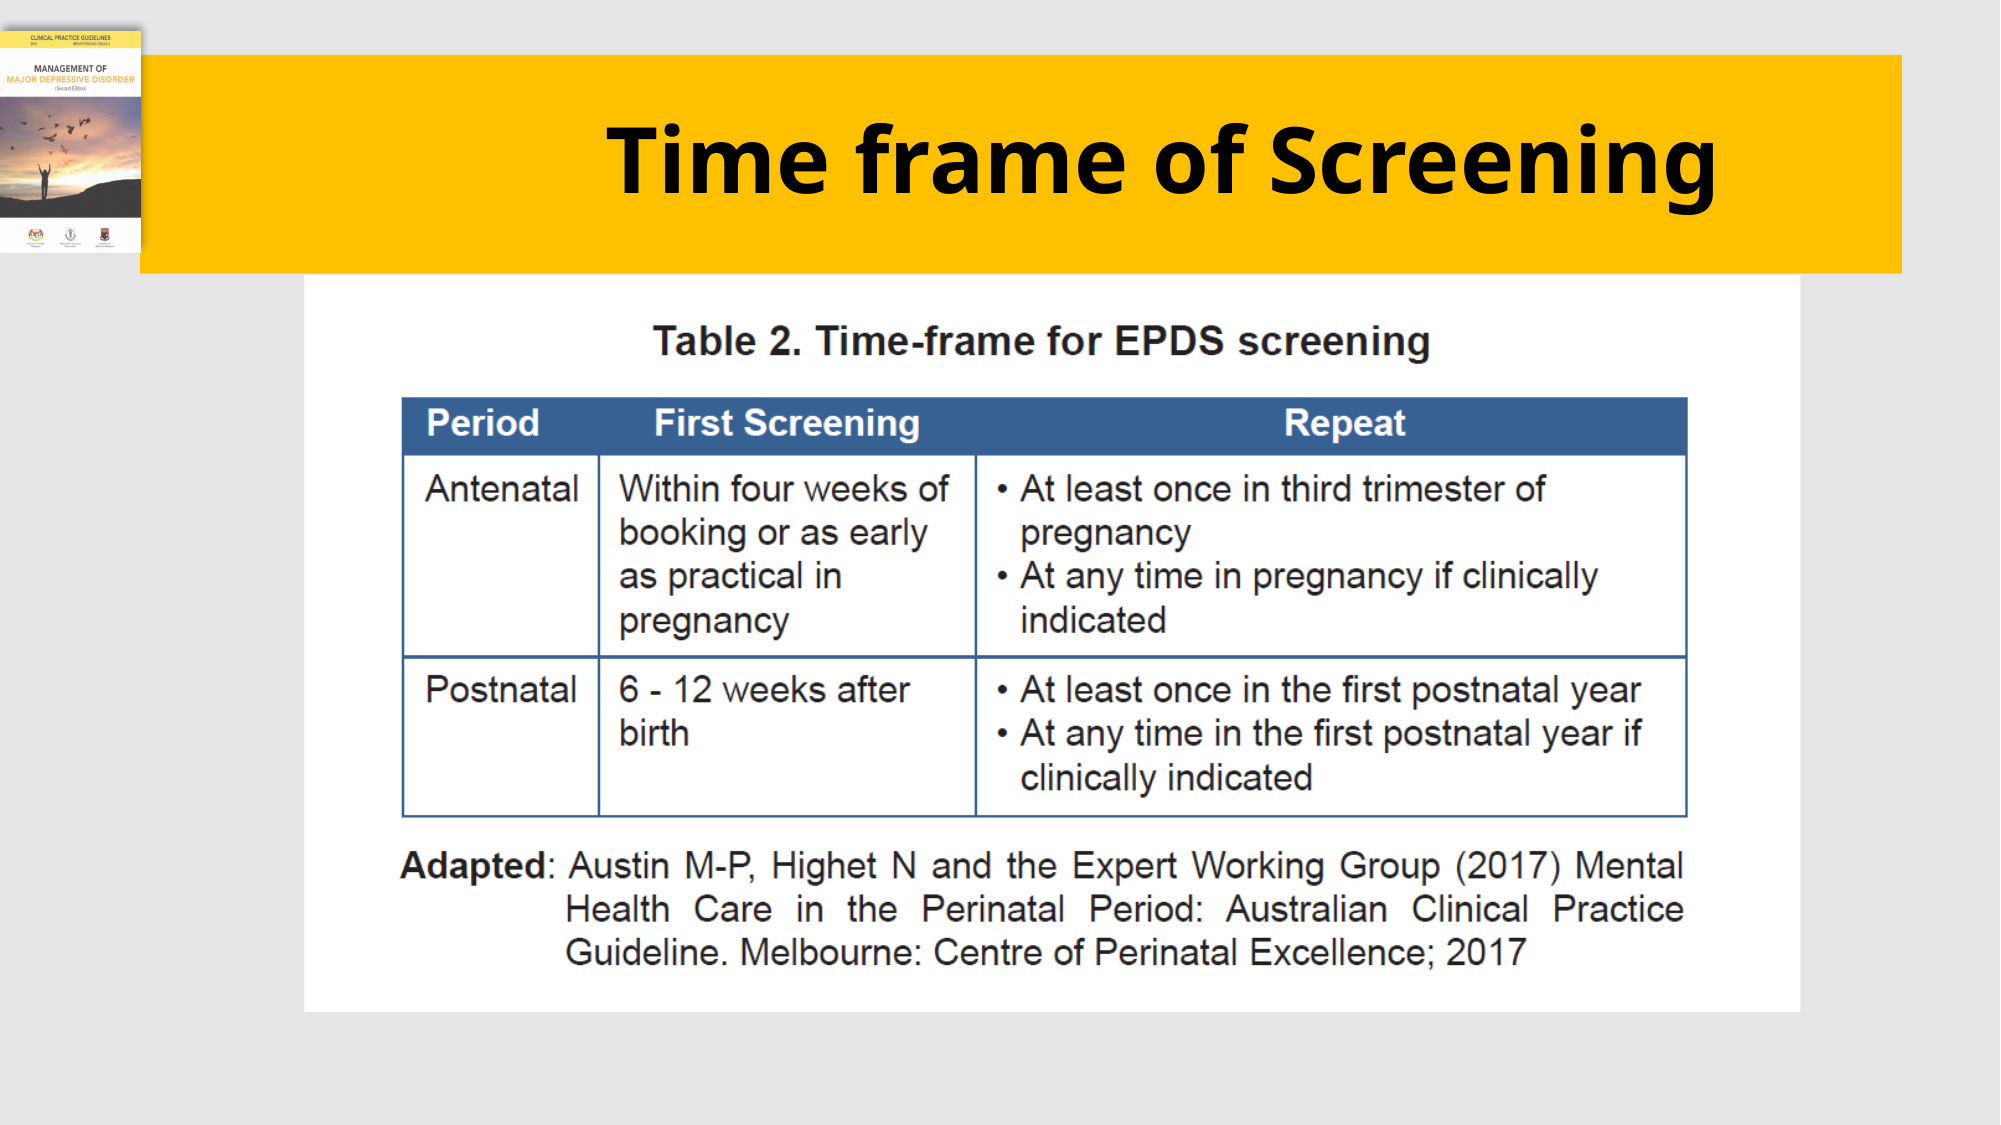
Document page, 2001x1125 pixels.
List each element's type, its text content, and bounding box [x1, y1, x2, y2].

picture [0, 31, 141, 253]
picture [304, 275, 1801, 1012]
title Time frame of Screening [140, 54, 1902, 274]
